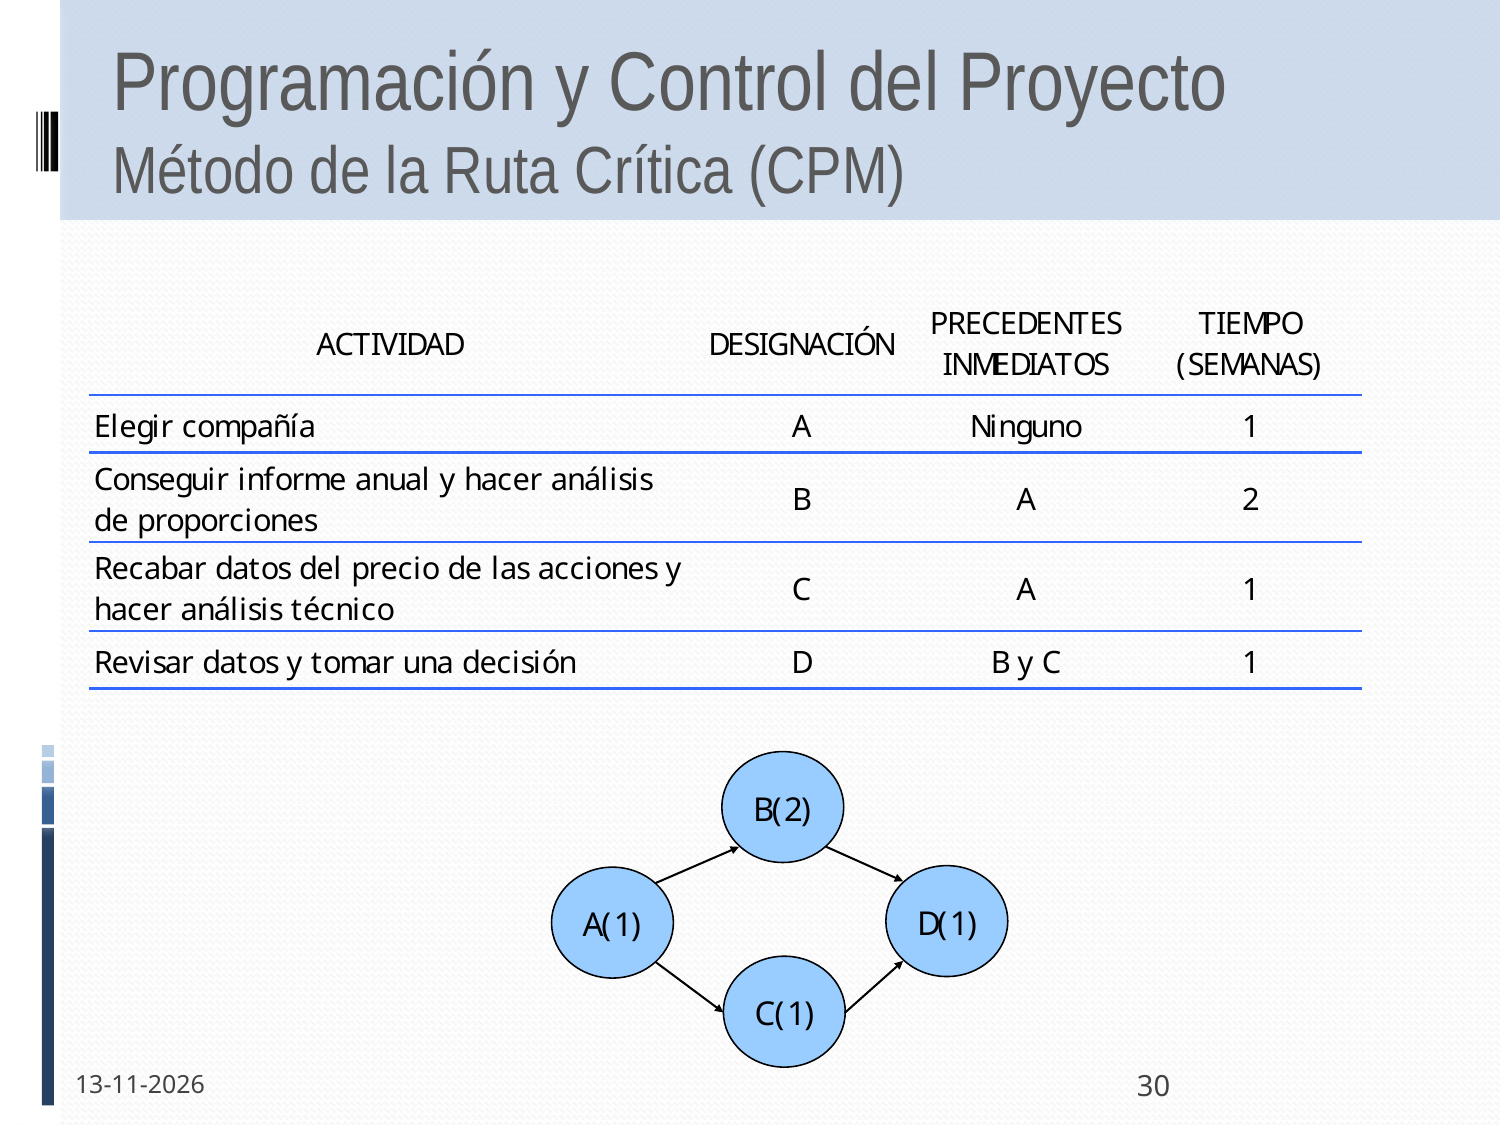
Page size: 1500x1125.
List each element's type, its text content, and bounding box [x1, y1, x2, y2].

picture [549, 749, 1010, 1069]
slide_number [75, 1042, 243, 1103]
picture [87, 287, 1363, 691]
slide_number 30 [1045, 1046, 1171, 1107]
title Programación y Control del Proyecto Método de la Ruta Crítica (CPM) [111, 18, 1436, 207]
